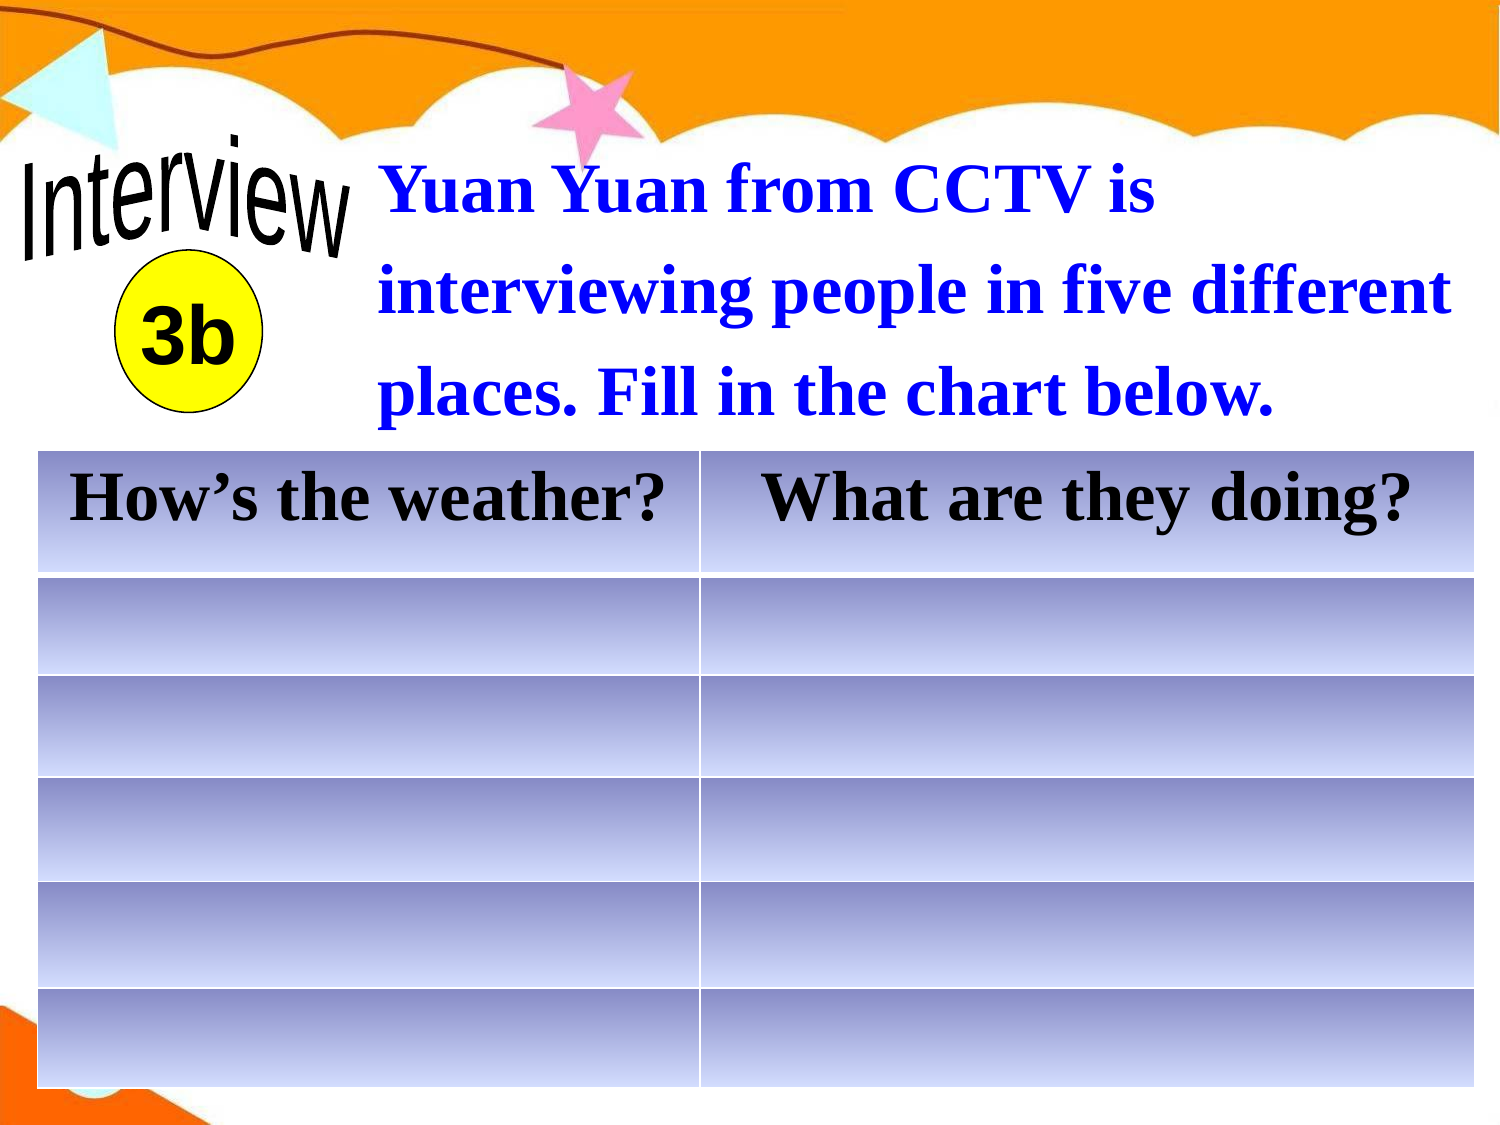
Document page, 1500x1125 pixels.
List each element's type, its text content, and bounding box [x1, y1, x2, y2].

table_cell [701, 989, 1474, 1087]
table_cell [38, 778, 699, 881]
table_cell [38, 989, 699, 1087]
text_box 3b [114, 249, 263, 413]
picture [0, 0, 1500, 1125]
table_cell [701, 882, 1474, 987]
table_cell [701, 578, 1474, 674]
table_header What are they doing? [701, 451, 1474, 572]
table_cell [701, 676, 1474, 776]
table_header How’s the weather? [38, 451, 699, 572]
table_cell [38, 676, 699, 776]
table_cell [701, 778, 1474, 881]
table_cell [38, 578, 699, 674]
text_box Yuan Yuan from CCTV is interviewing people in five different places. Fill in the chart below. [362, 116, 1488, 438]
table_cell [38, 882, 699, 987]
